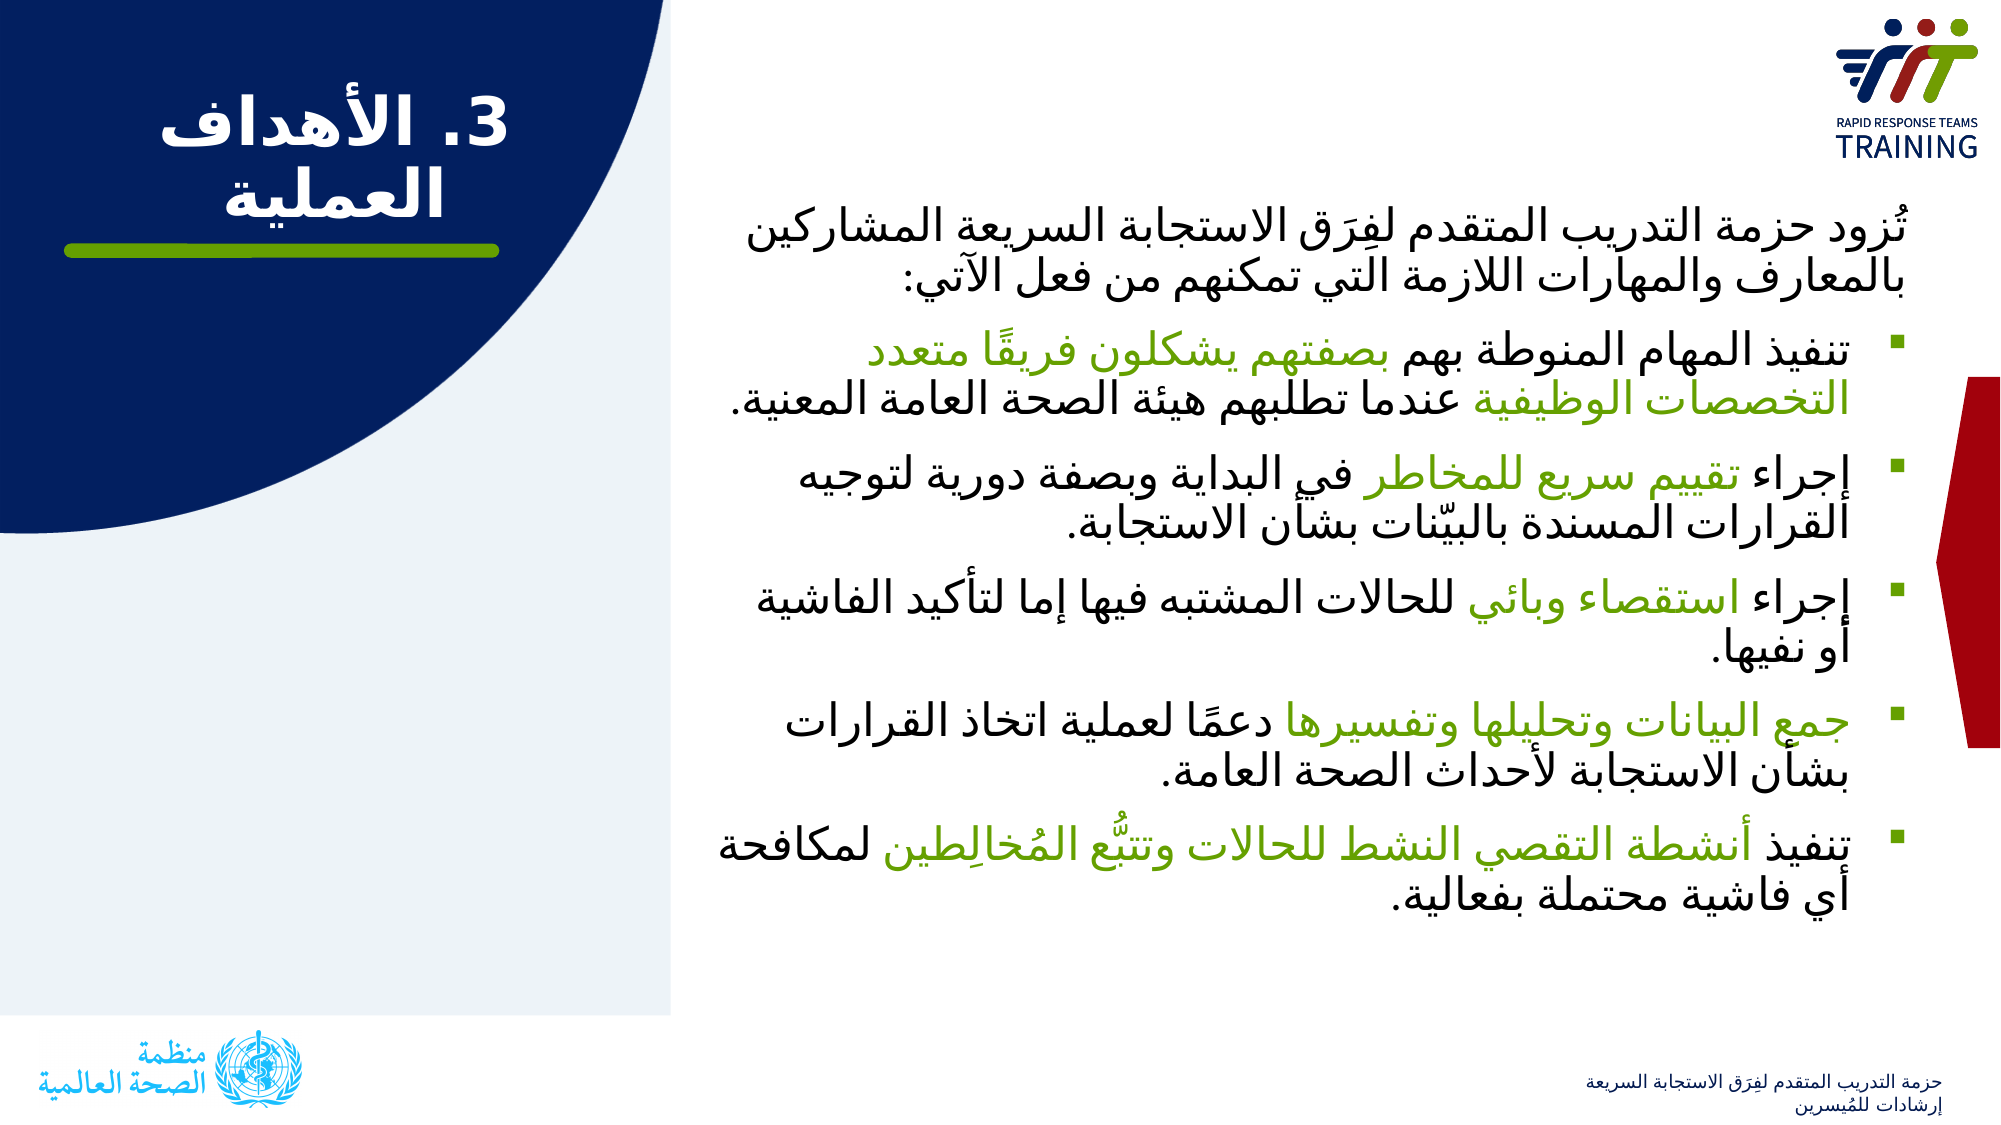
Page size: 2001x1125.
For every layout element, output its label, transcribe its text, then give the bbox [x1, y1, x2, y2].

picture [0, 0, 670, 538]
picture [1835, 19, 1978, 167]
list تُزود حزمة التدريب المتقدم لفِرَق الاستجابة السريعة المشاركين بالمعارف والمهارات اللازمة التي تمكنهم من فعل الآتي: تنفيذ المهام المنوطة بهم بصفتهم يشكلون فريقًا متعدد التخصصات الوظيفية عندما تطلبهم هيئة الصحة العامة المعنية. إجراء تقييم سريع للمخاطر في البداية وبصفة دورية لتوجيه القرارات المسندة بالبيّنات بشأن الاستجابة. إجراء استقصاء وبائي للحالات المشتبه فيها إما لتأكيد الفاشية أو نفيها. جمع البيانات وتحليلها وتفسيرها دعمًا لعملية اتخاذ القرارات بشأن الاستجابة لأحداث الصحة العامة. تنفيذ أنشطة التقصي النشط للحالات وتتبُّع المُخالِطين لمكافحة أي فاشية محتملة بفعالية. [708, 176, 1917, 946]
title 3. الأهداف العملية [67, 81, 604, 240]
picture [39, 1030, 302, 1108]
